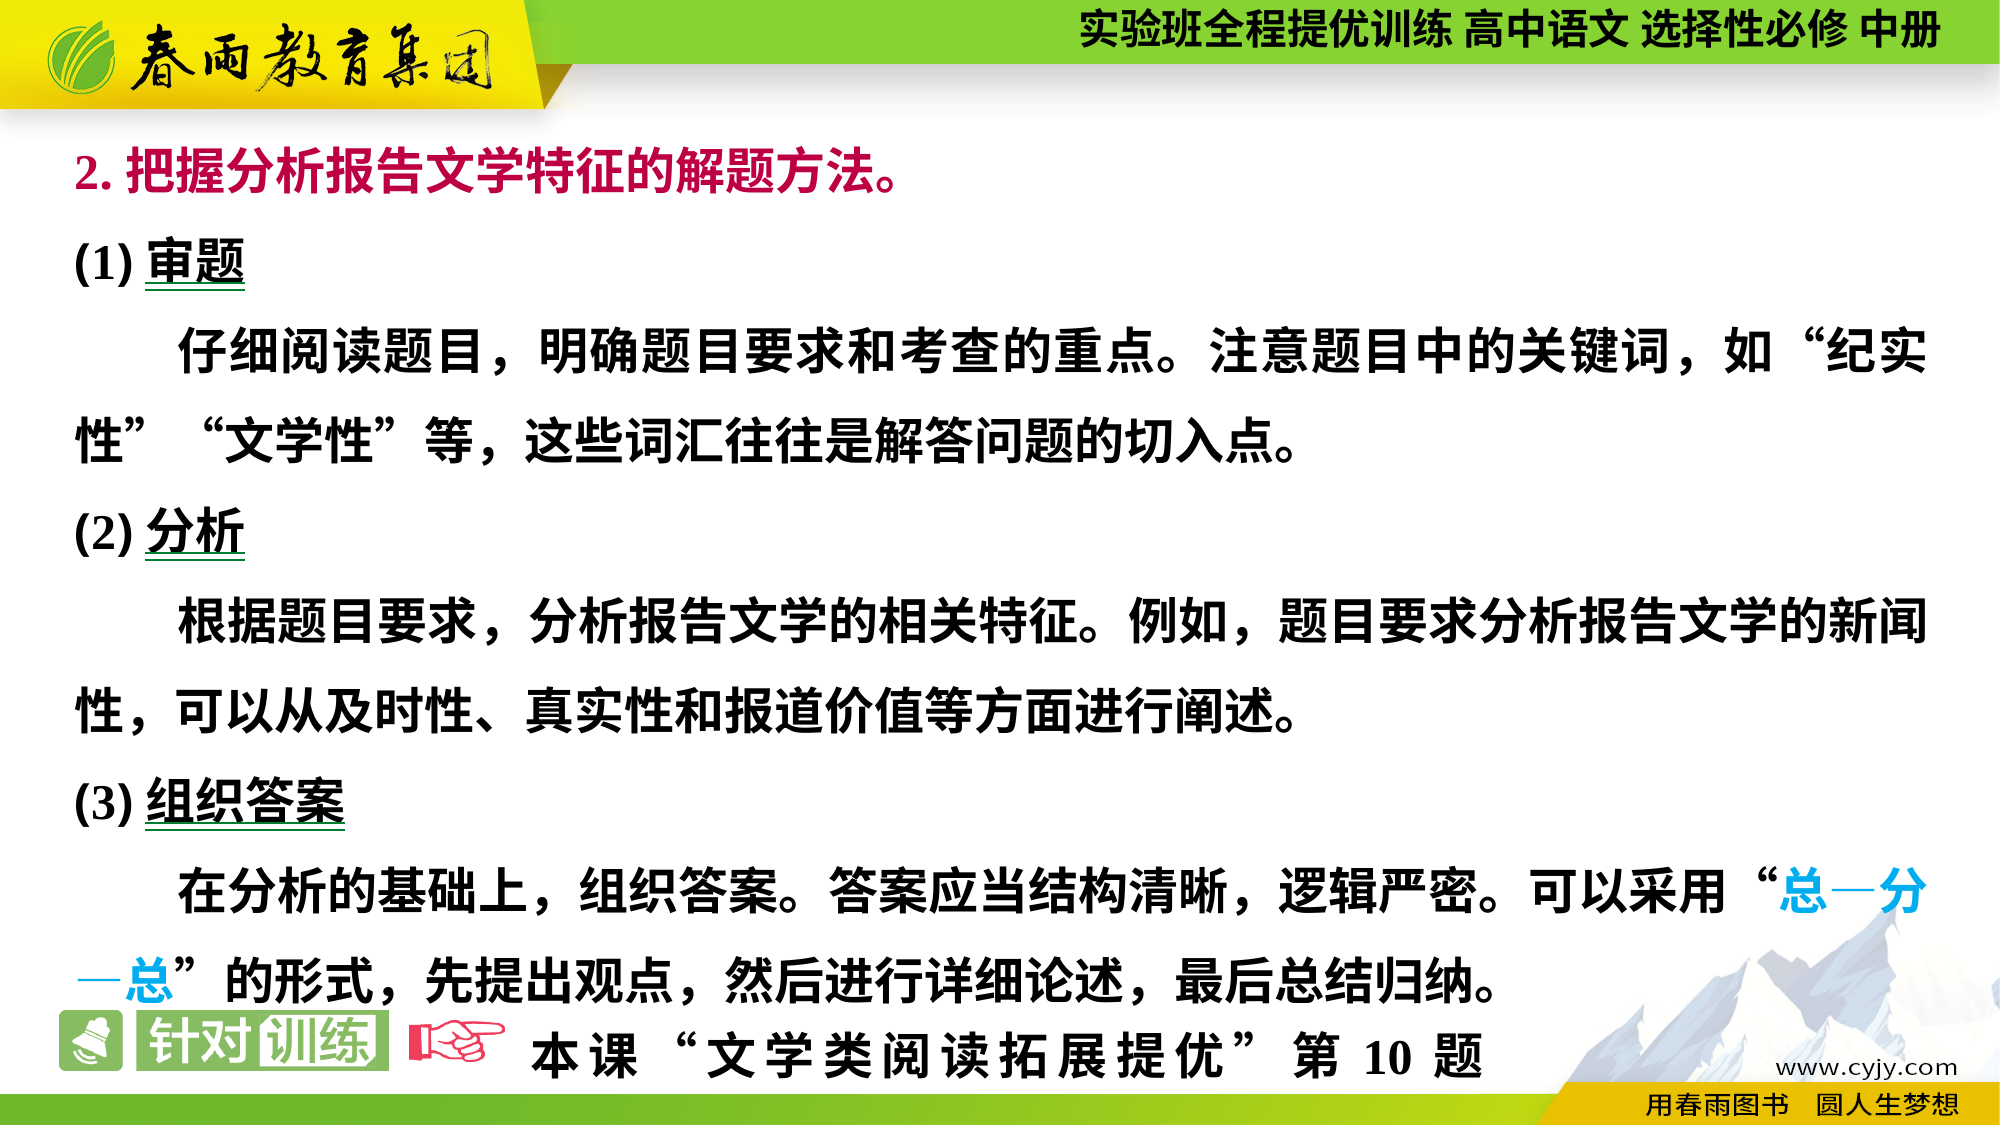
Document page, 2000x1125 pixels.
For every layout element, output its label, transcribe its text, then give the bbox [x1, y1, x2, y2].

list 2.把握分析报告文学特征的解题方法。 (1)审题 仔细阅读题目，明确题目要求和考查的重点。注意题目中的关键词，如“纪实性”“文学性”等，这些词汇往往是解答问题的切入点。 (2)分析 根据题目要求，分析报告文学的相关特征。例如，题目要求分析报告文学的新闻性，可以从及时性、真实性和报道价值等方面进行阐述。 (3)组织答案 在分析的基础上，组织答案。答案应当结构清晰，逻辑严密。可以采用“总—分—总”的形式，先提出观点，然后进行详细论述，最后总结归纳。 [59, 101, 1944, 1026]
picture [0, 0, 2000, 1125]
text_box 本课“文学类阅读拓展提优”第10题(P39)。 [515, 987, 1510, 1093]
